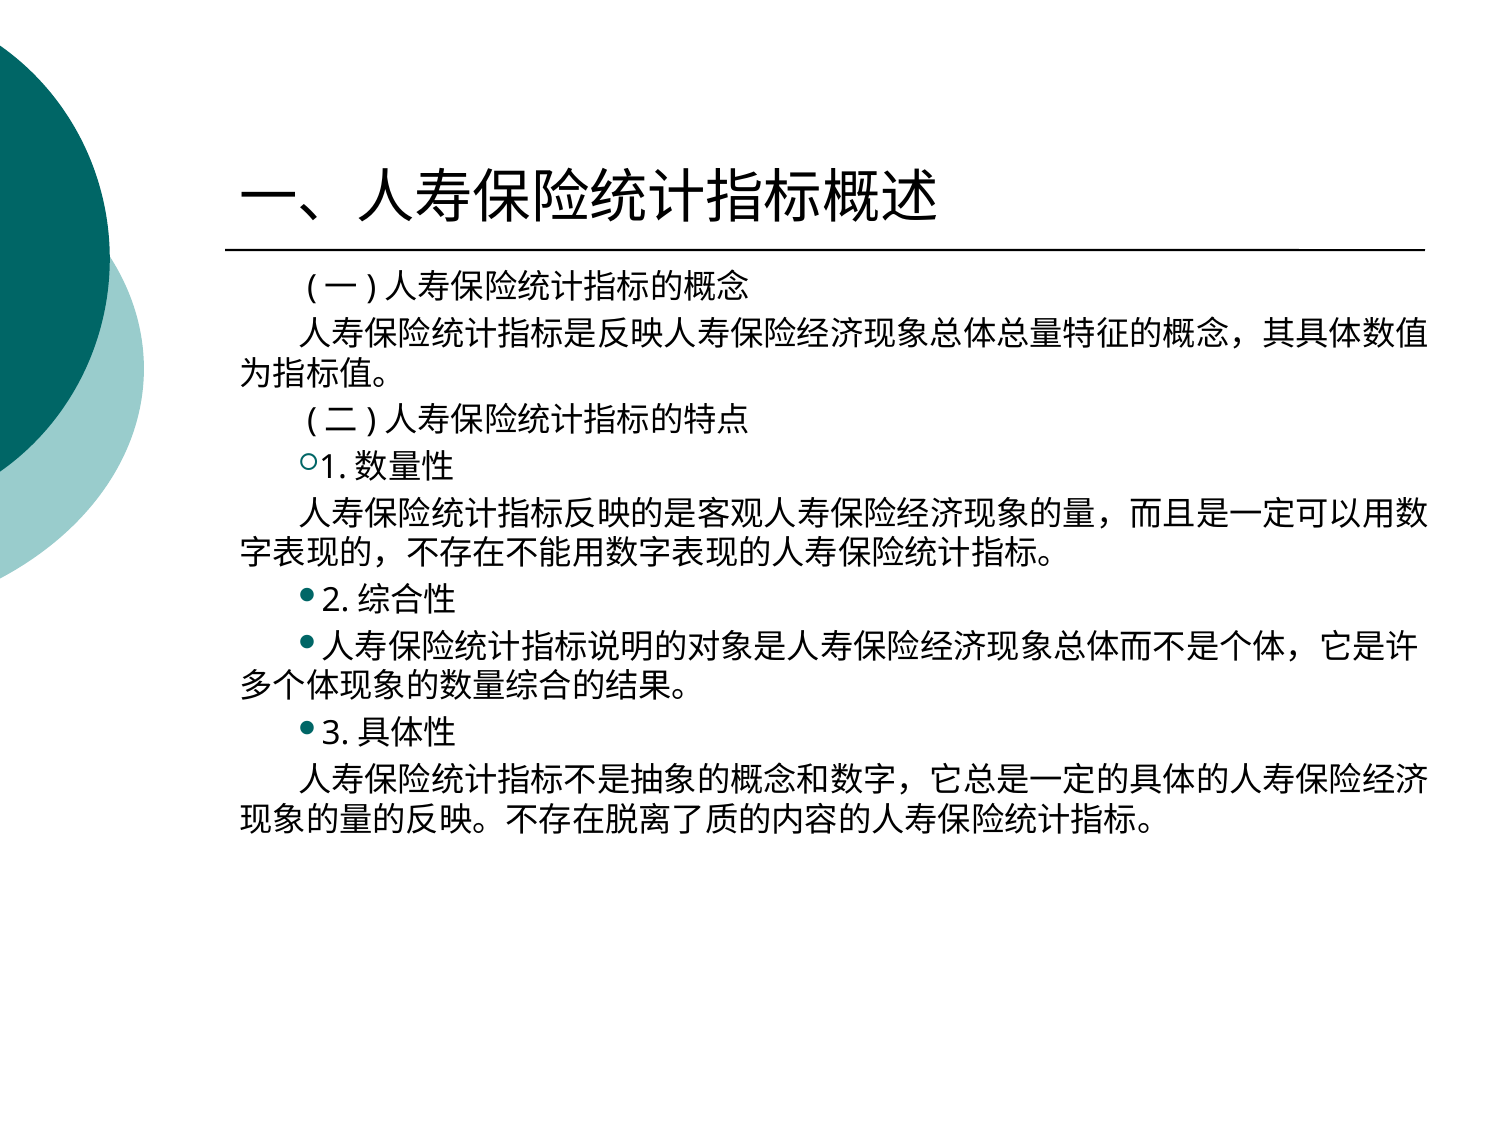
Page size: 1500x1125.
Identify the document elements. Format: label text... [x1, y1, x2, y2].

title 一、人寿保险统计指标概述 [224, 49, 1425, 238]
list (一)人寿保险统计指标的概念 人寿保险统计指标是反映人寿保险经济现象总体总量特征的概念，其具体数值为指标值。 (二)人寿保险统计指标的特点 1.数量性 人寿保险统计指标反映的是客观人寿保险经济现象的量，而且是一定可以用数字表现的，不存在不能用数字表现的人寿保险统计指标。 2.综合性 人寿保险统计指标说明的对象是人寿保险经济现象总体而不是个体，它是许多个体现象的数量综合的结果。 3.具体性 人寿保险统计指标不是抽象的概念和数字，它总是一定的具体的人寿保险经济现象的量的反映。不存在脱离了质的内容的人寿保险统计指标。 [224, 257, 1454, 1091]
